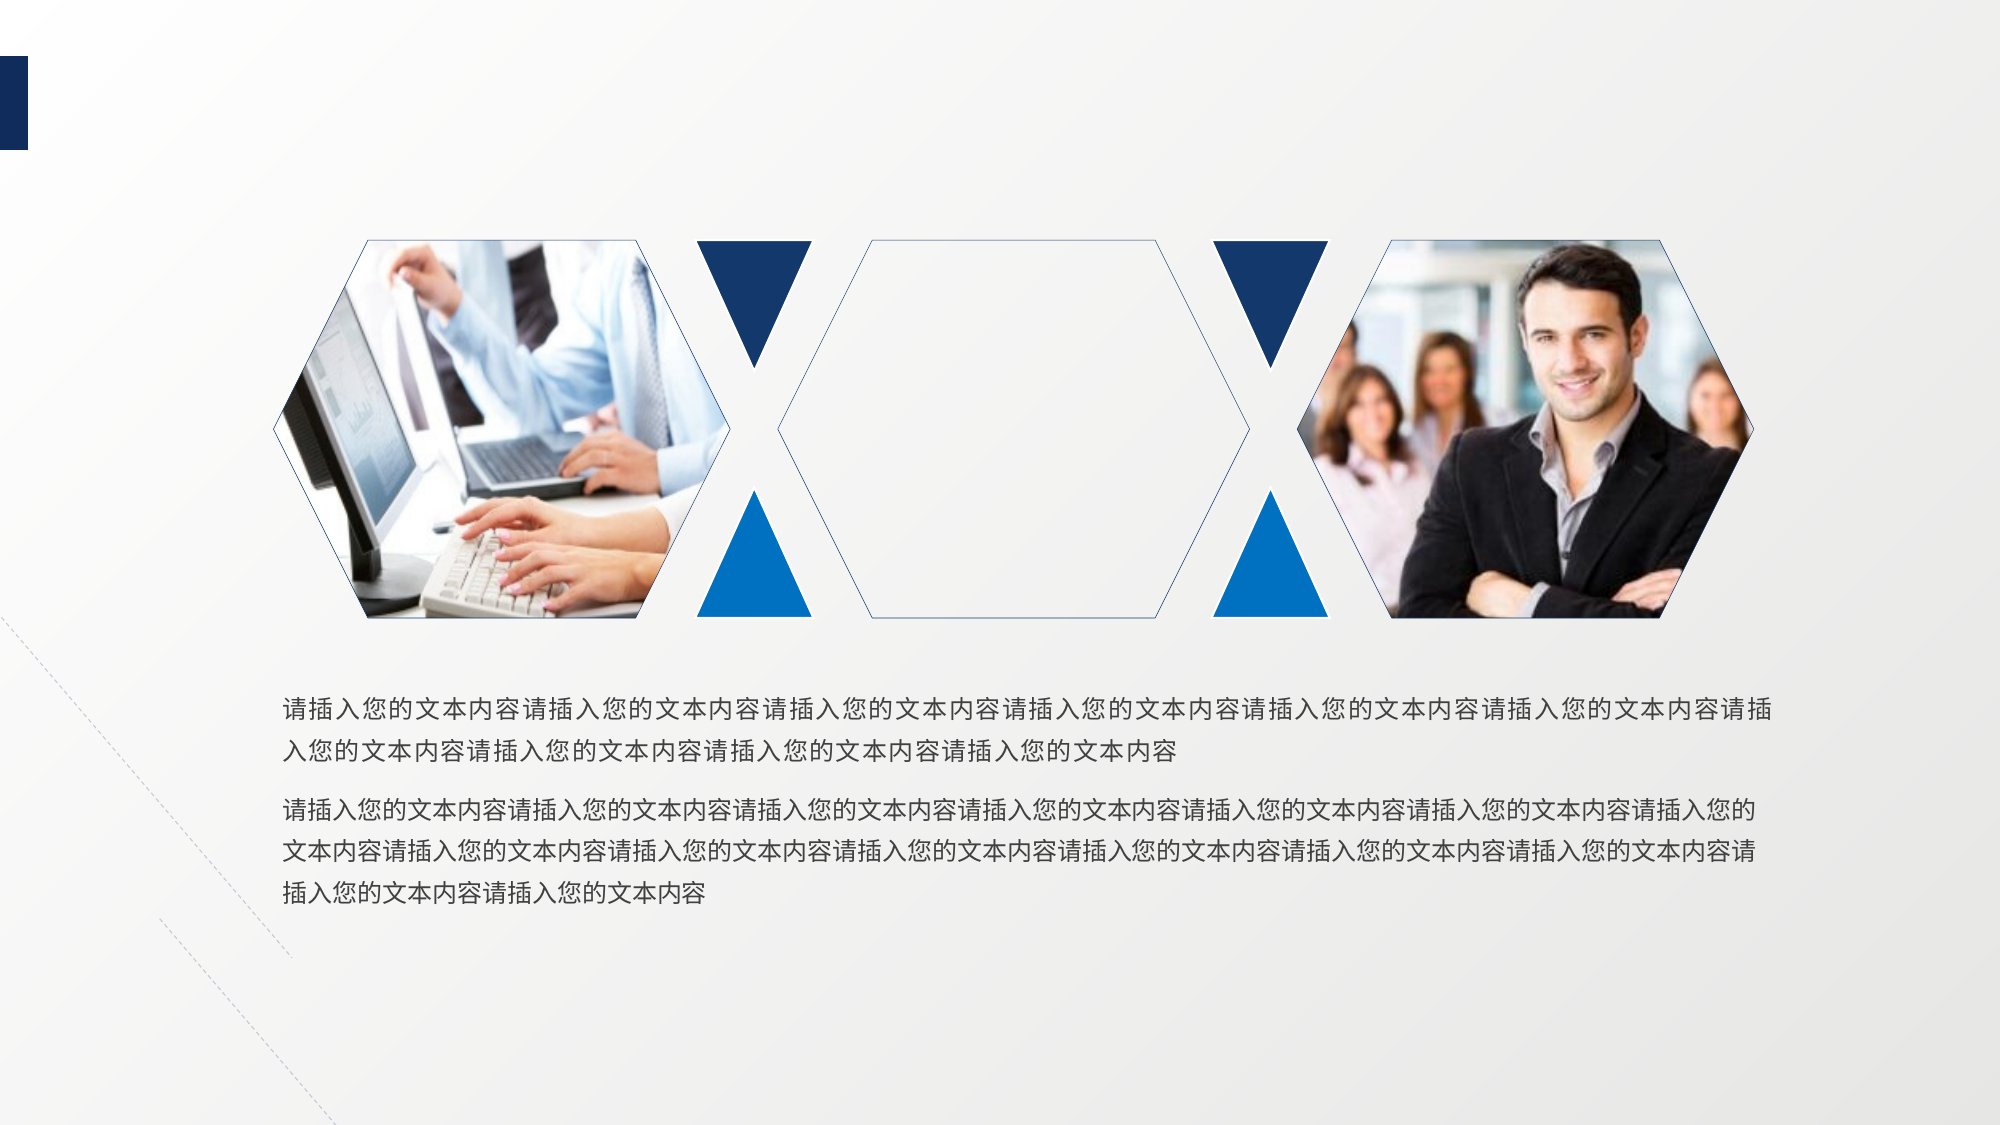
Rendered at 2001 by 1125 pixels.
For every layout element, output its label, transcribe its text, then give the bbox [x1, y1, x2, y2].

picture [777, 372, 1250, 487]
picture [273, 240, 731, 619]
picture [1297, 240, 1754, 619]
text_box 请插入您的文本内容请插入您的文本内容请插入您的文本内容请插入您的文本内容请插入您的文本内容请插入您的文本内容请插入您的文本内容请插入您的文本内容请插入您的文本内容请插入您的文本内容 [267, 674, 1791, 773]
text_box 请插入您的文本内容请插入您的文本内容请插入您的文本内容请插入您的文本内容请插入您的文本内容请插入您的文本内容请插入您的文本内容请插入您的文本内容请插入您的文本内容请插入您的文本内容请插入您的文本内容请插入您的文本内容请插入您的文本内容请插入您的文本内容请插入您的文本内容 [267, 775, 1773, 915]
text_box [694, 240, 1330, 372]
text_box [694, 487, 1330, 618]
